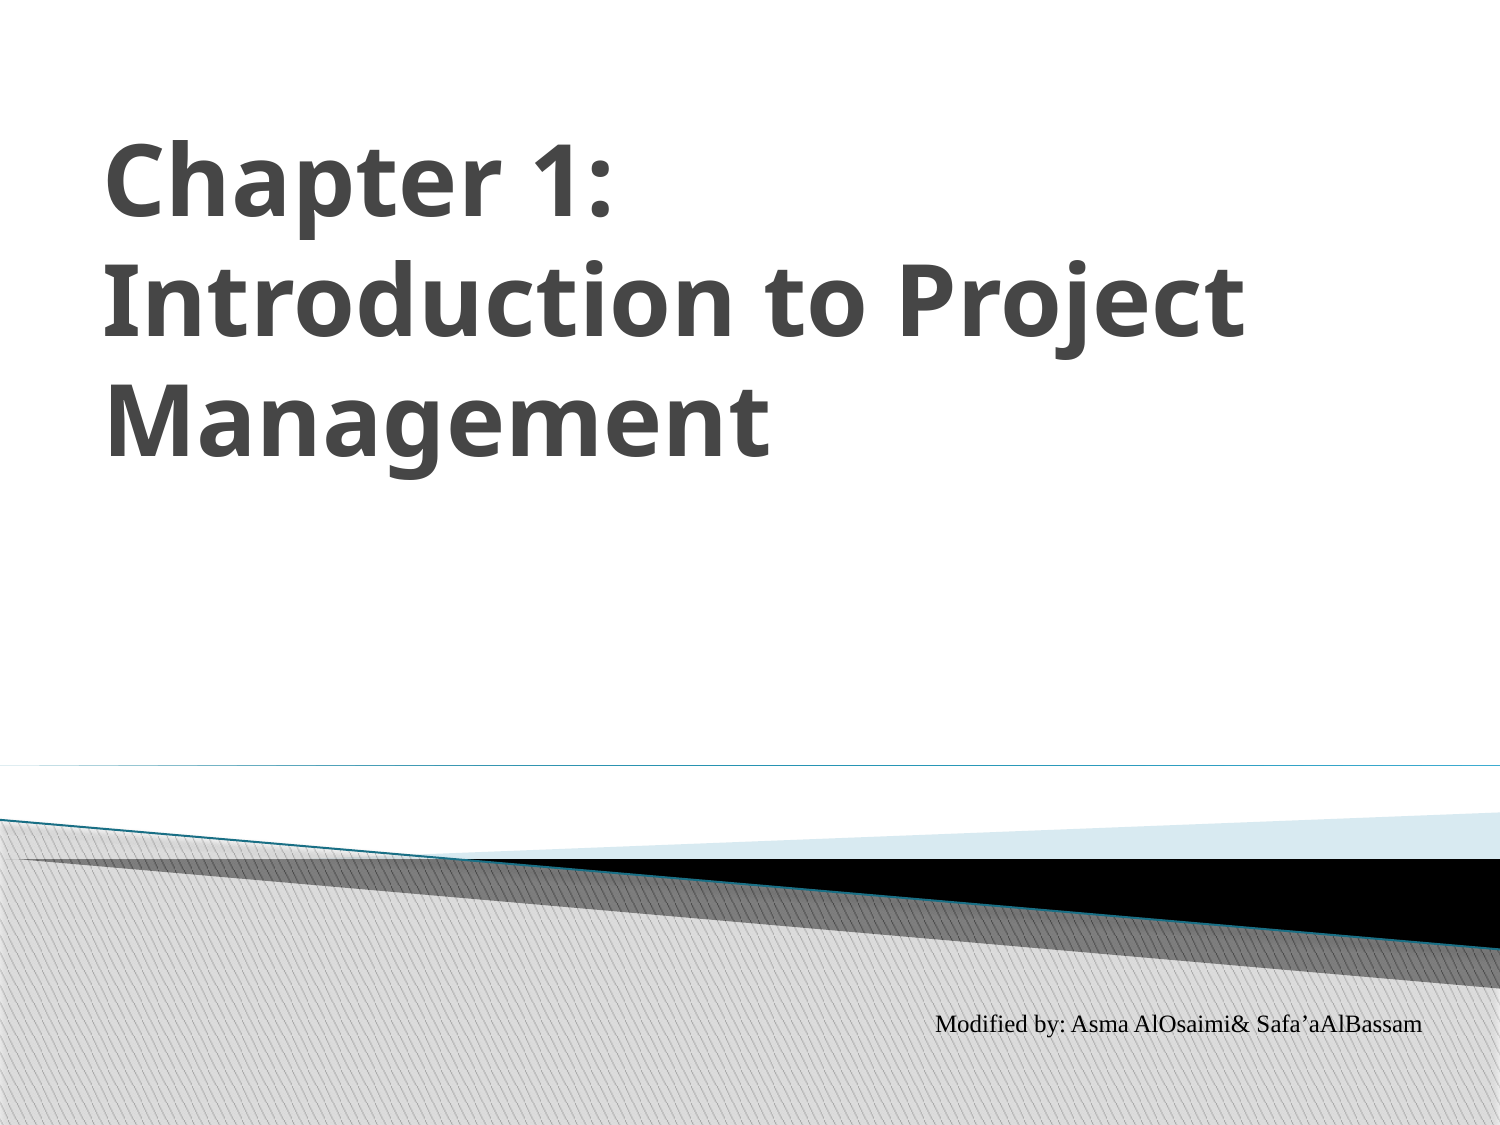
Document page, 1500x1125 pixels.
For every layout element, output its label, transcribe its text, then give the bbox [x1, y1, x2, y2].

picture [5, 859, 1500, 989]
text_box Modified by: Asma AlOsaimi& Safa’aAlBassam [762, 999, 1438, 1045]
text_box [24, 599, 975, 822]
title Chapter 1: Introduction to Project Management [87, 262, 1363, 484]
